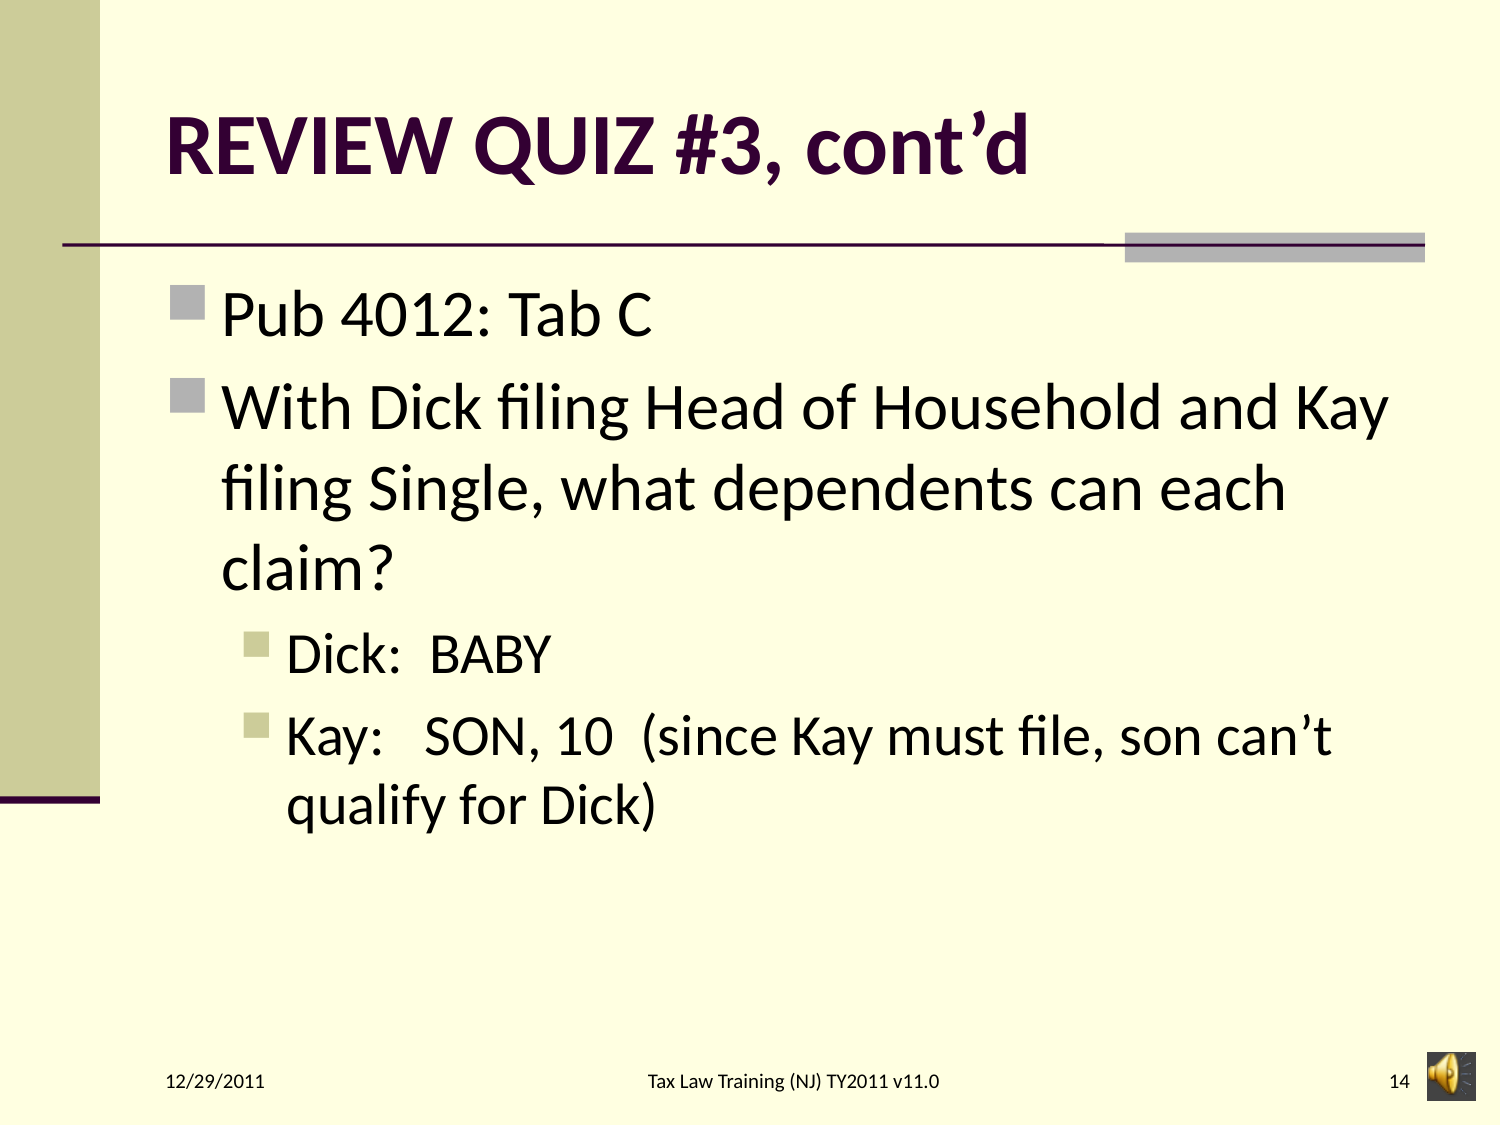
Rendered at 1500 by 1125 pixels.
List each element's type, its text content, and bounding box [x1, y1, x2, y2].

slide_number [149, 1050, 476, 1101]
footer Tax Law Training (NJ) TY2011 v11.0 [549, 1049, 1038, 1101]
picture [1426, 1051, 1477, 1102]
slide_number 14 [1112, 1049, 1426, 1101]
list Pub 4012: Tab C With Dick filing Head of Household and Kay filing Single, what dependents can each claim? Dick: BABY Kay: SON, 10 (since Kay must file, son can’t qualify for Dick) [150, 262, 1425, 1038]
title REVIEW QUIZ #3, cont’d [150, 45, 1425, 234]
